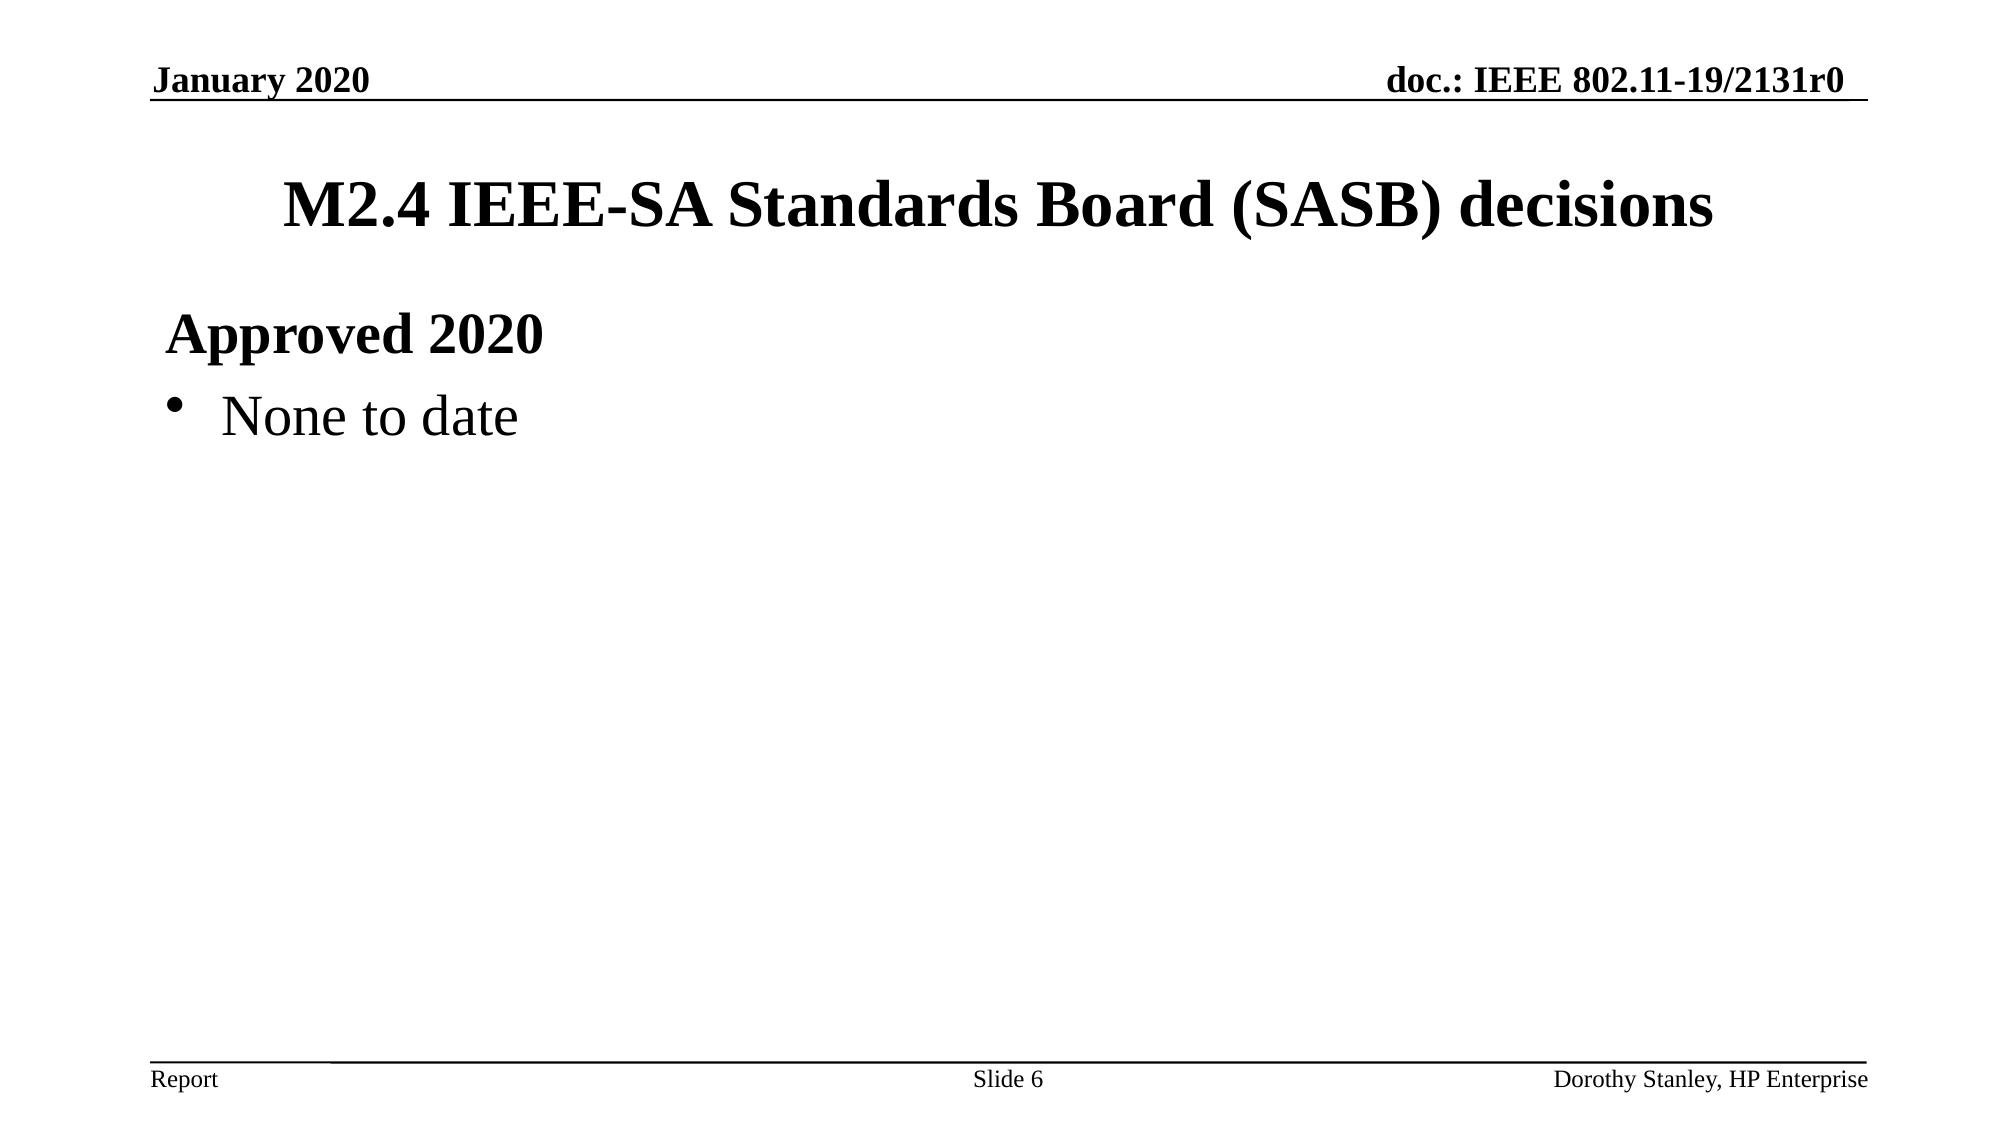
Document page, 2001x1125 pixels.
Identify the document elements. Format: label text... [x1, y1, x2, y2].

title M2.4 IEEE-SA Standards Board (SASB) decisions [150, 112, 1850, 287]
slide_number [152, 54, 406, 101]
footer Dorothy Stanley, HP Enterprise [1512, 1061, 1869, 1093]
slide_number Slide 6 [964, 1061, 1053, 1093]
list Approved 2020 None to date [150, 287, 1850, 963]
